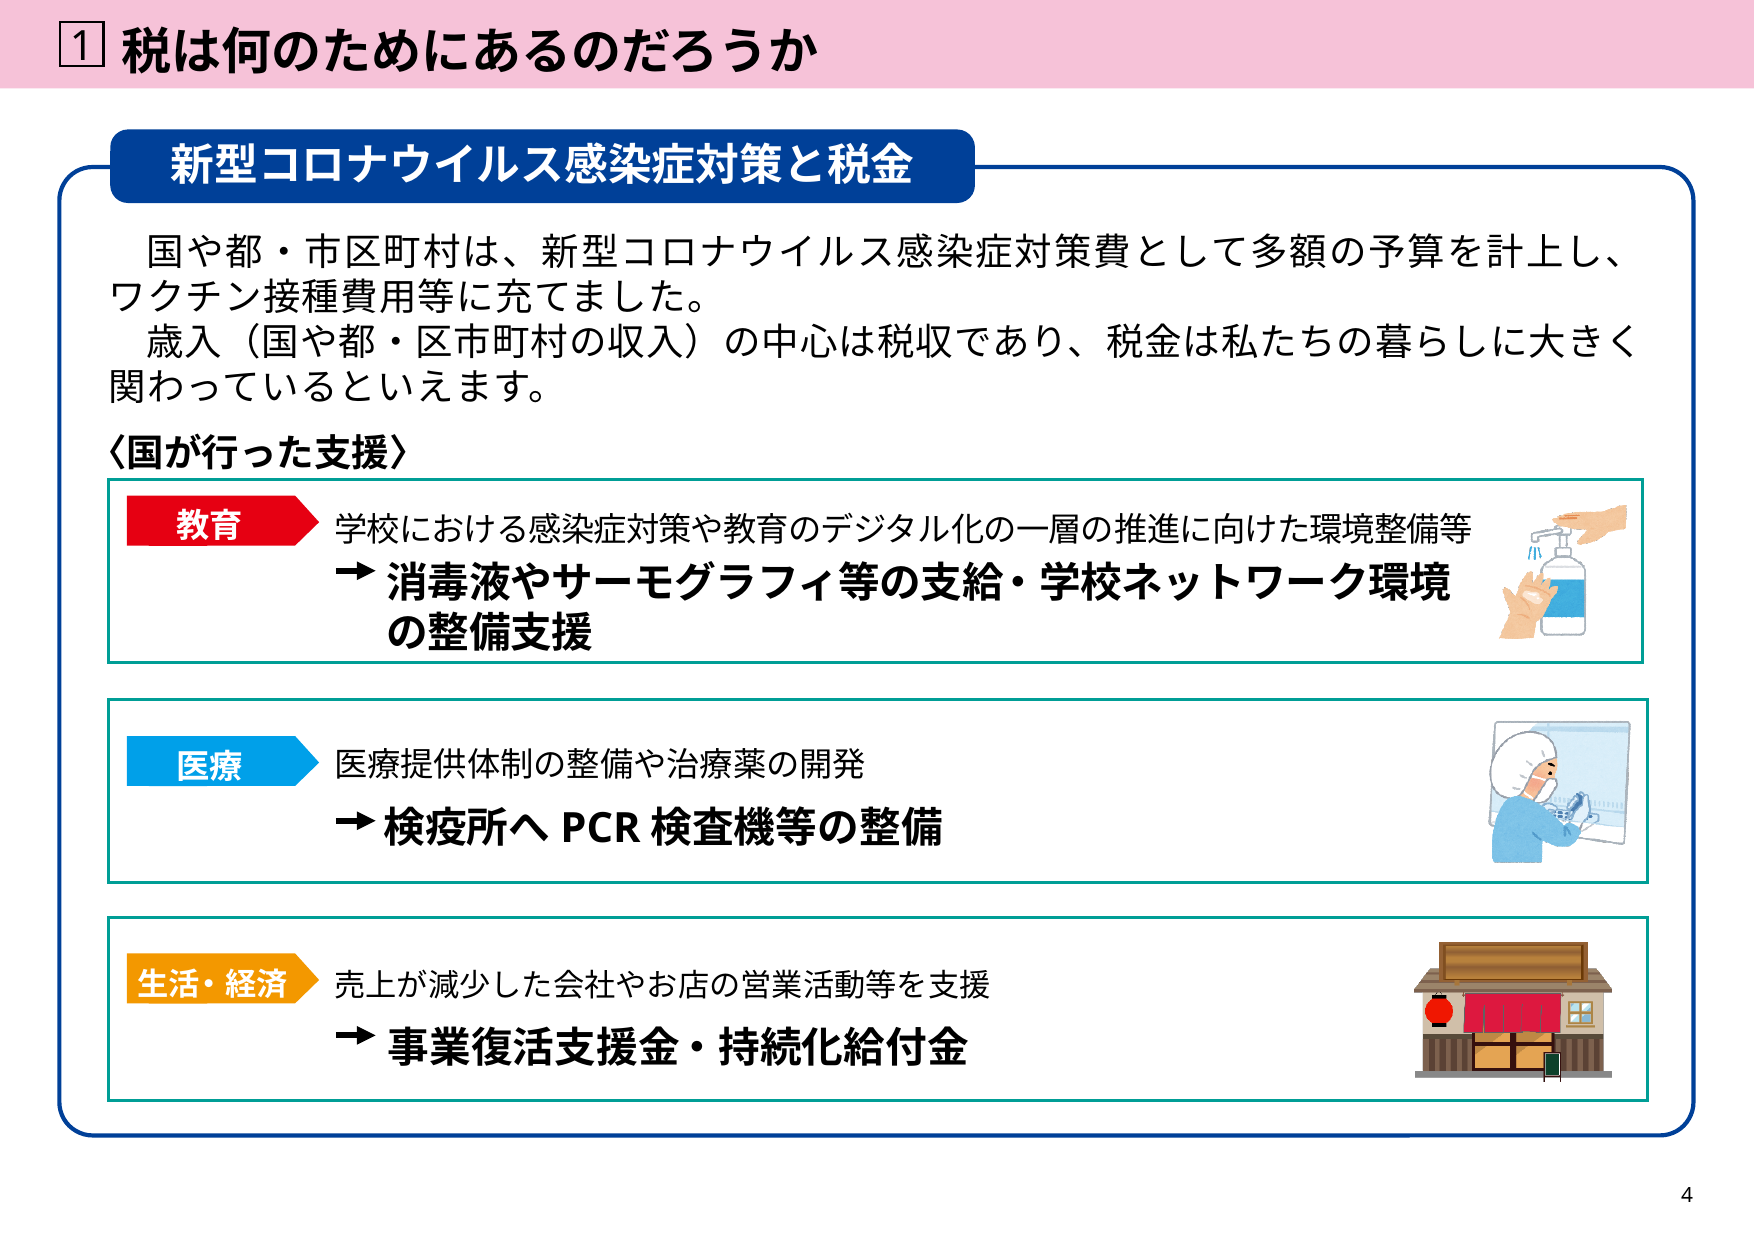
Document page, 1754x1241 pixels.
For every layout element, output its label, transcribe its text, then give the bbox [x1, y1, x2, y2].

text_box 4 [1670, 1182, 1693, 1208]
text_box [108, 479, 1643, 663]
text_box [58, 165, 1695, 1137]
title 税は何のためにあるのだろうか [120, 19, 1716, 72]
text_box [108, 917, 1648, 1101]
text_box [109, 128, 976, 205]
text_box 1 [63, 18, 100, 70]
text_box 〈国が行った支援〉 [89, 429, 467, 475]
text_box 国や都・市区町村は、新型コロナウイルス感染症対策費として多額の予算を計上し、ワクチン接種費用等に充てました。 歳入（国や都・区市町村の収入）の中心は税収であり、税金は私たちの暮らしに大きく関わっているといえます。 [108, 227, 1645, 408]
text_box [108, 699, 1648, 883]
text_box 新型コロナウイルス感染症対策と税金 [166, 136, 919, 190]
